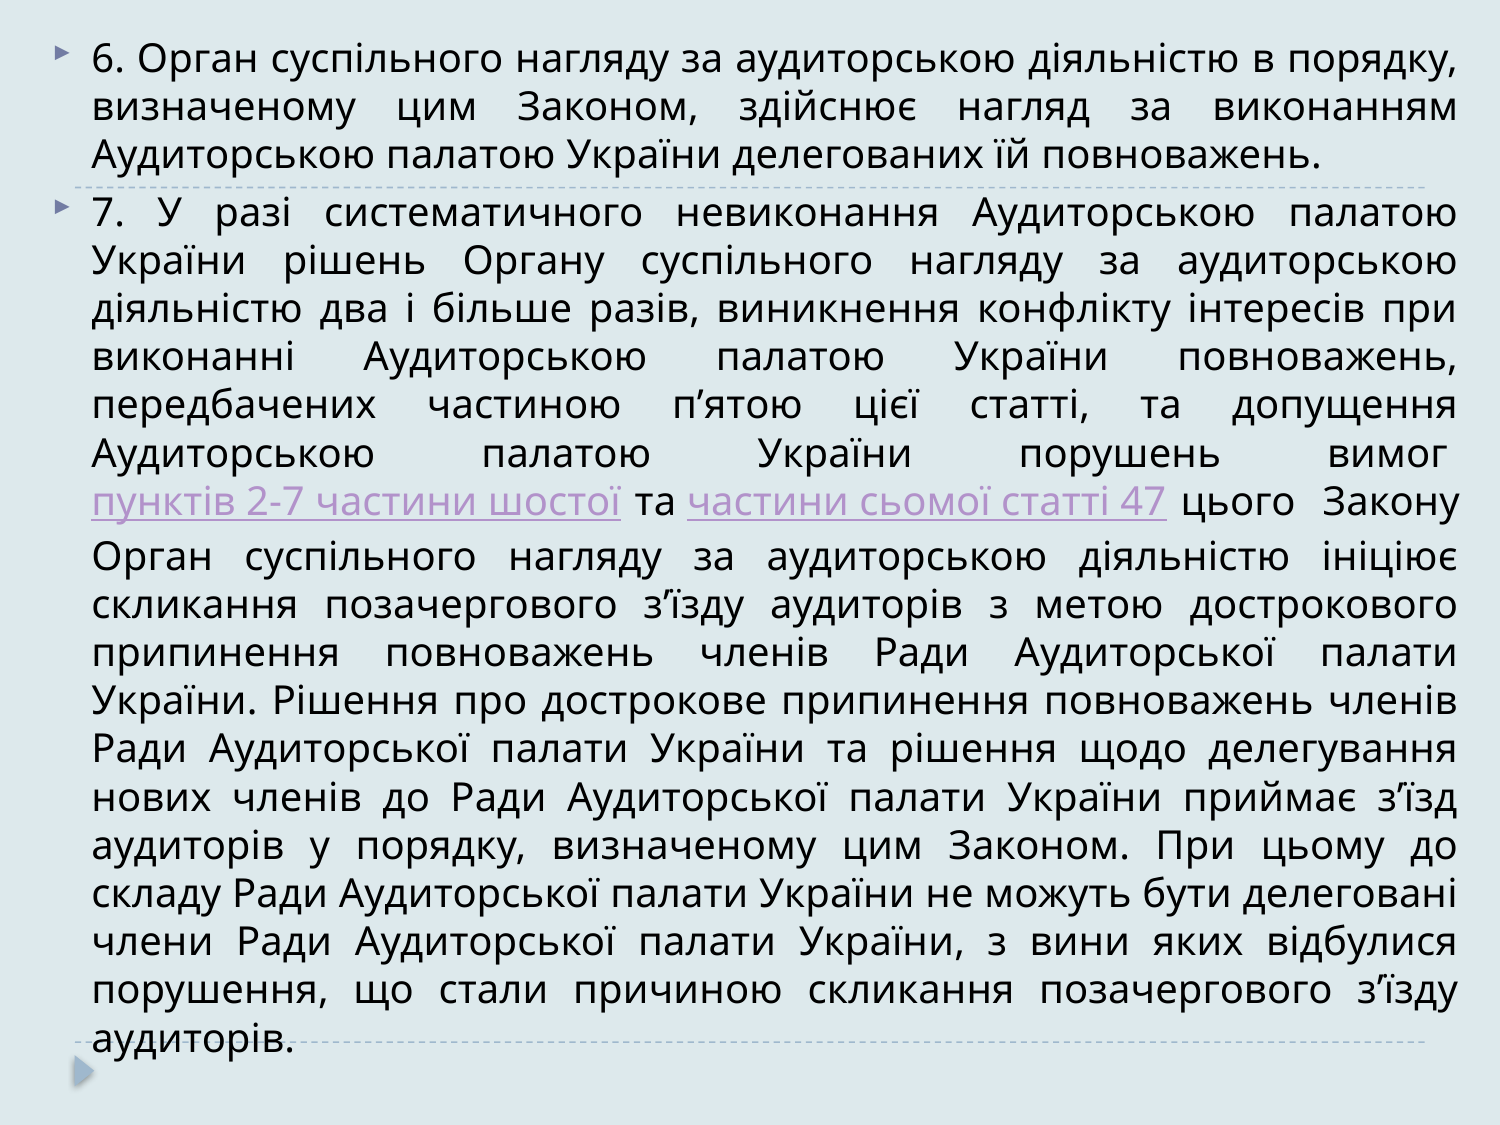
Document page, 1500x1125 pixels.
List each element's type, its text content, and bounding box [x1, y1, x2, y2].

list 6. Орган суспільного нагляду за аудиторською діяльністю в порядку, визначеному цим Законом, здійснює нагляд за виконанням Аудиторською палатою України делегованих їй повноважень. 7. У разі систематичного невиконання Аудиторською палатою України рішень Органу суспільного нагляду за аудиторською діяльністю два і більше разів, виникнення конфлікту інтересів при виконанні Аудиторською палатою України повноважень, передбачених частиною п’ятою цієї статті, та допущення Аудиторською палатою України порушень вимог пунктів 2-7 частини шостої та частини сьомої статті 47 цього Закону Орган суспільного нагляду за аудиторською діяльністю ініціює скликання позачергового з’їзду аудиторів з метою дострокового припинення повноважень членів Ради Аудиторської палати України. Рішення про дострокове припинення повноважень членів Ради Аудиторської палати України та рішення щодо делегування нових членів до Ради Аудиторської палати України приймає з’їзд аудиторів у порядку, визначеному цим Законом. При цьому до складу Ради Аудиторської палати України не можуть бути делеговані члени Ради Аудиторської палати України, з вини яких відбулися порушення, що стали причиною скликання позачергового з’їзду аудиторів. [37, 24, 1475, 1100]
